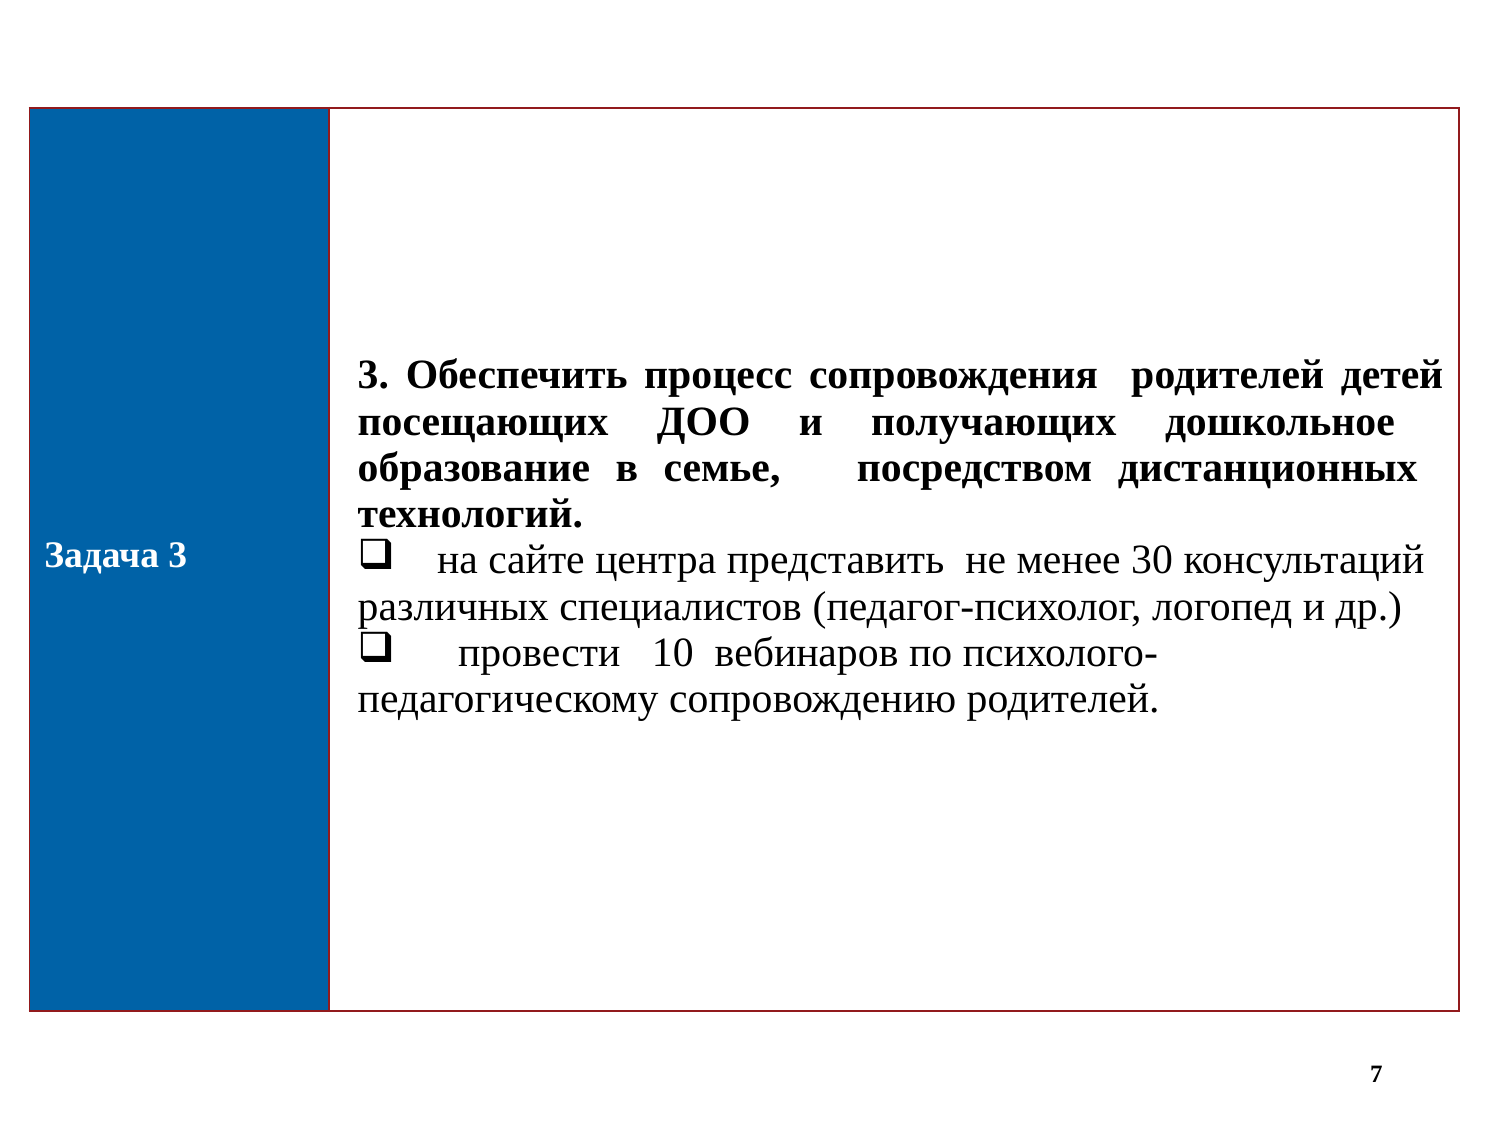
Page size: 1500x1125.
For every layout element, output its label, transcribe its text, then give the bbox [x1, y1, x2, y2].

slide_number 7 [1060, 1042, 1398, 1103]
table_header 3. Обеспечить процесс сопровождения родителей детей посещающих ДОО и получающих дошкольное образование в семье, посредством дистанционных технологий. на сайте центра представить не менее 30 консультаций различных специалистов (педагог-психолог, логопед и др.) провести 10 вебинаров по психолого-педагогическому сопровождению родителей. [330, 109, 1458, 1010]
table_header Задача 3 [30, 109, 328, 1010]
